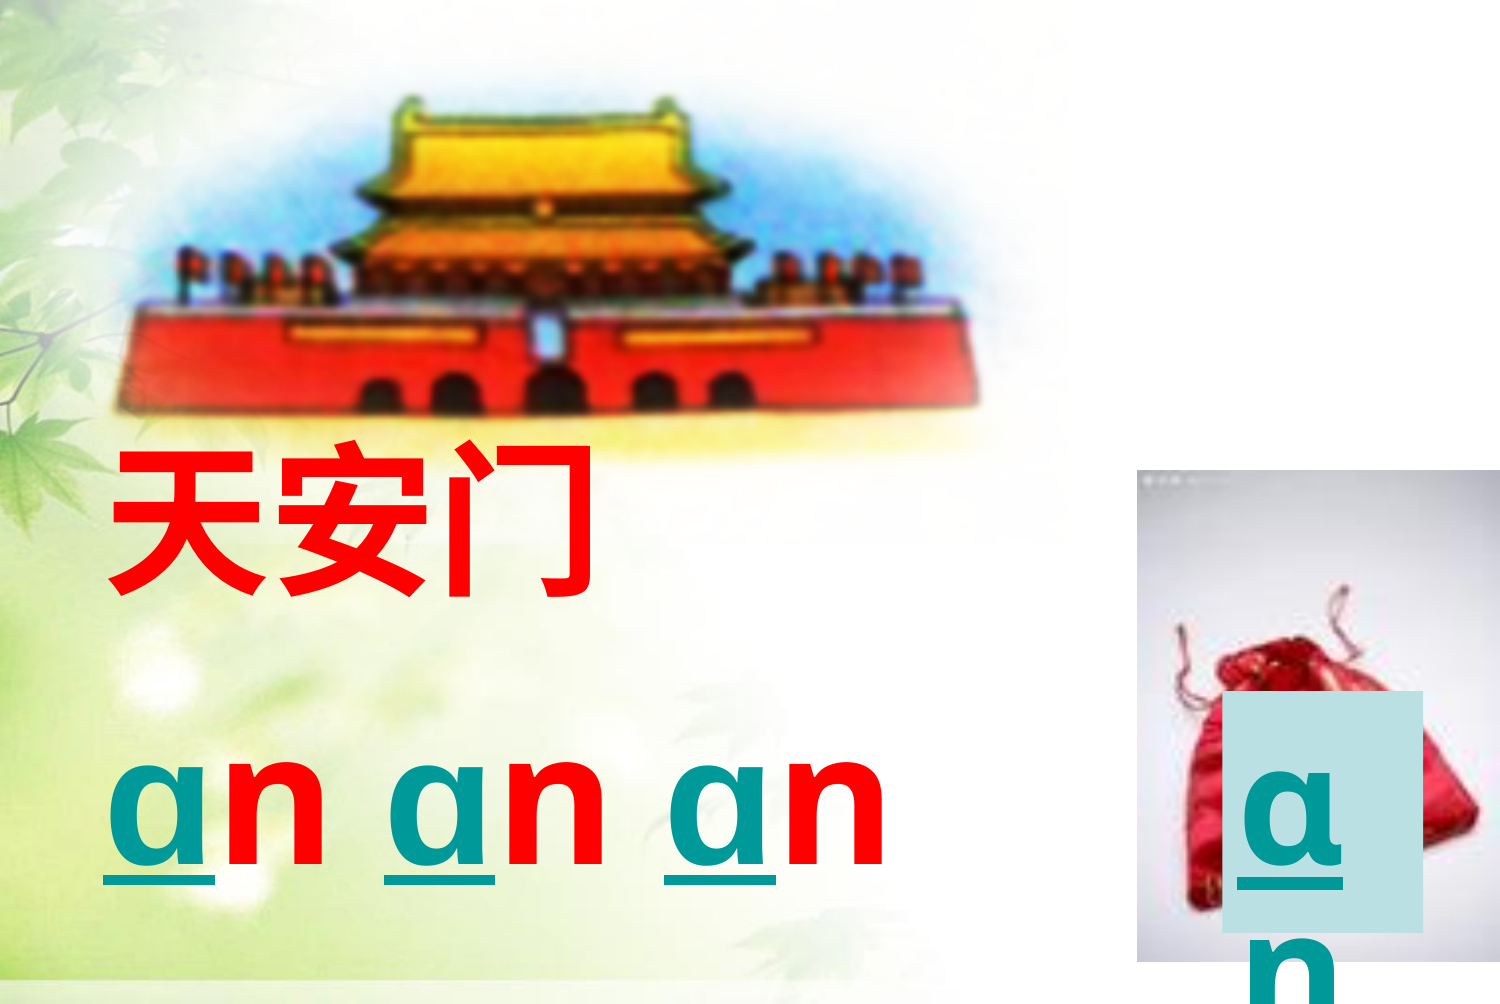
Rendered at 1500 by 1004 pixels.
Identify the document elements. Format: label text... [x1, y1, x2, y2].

text_box 天安门 ɑn ɑn ɑn [88, 348, 1093, 909]
picture [0, 0, 1500, 1004]
